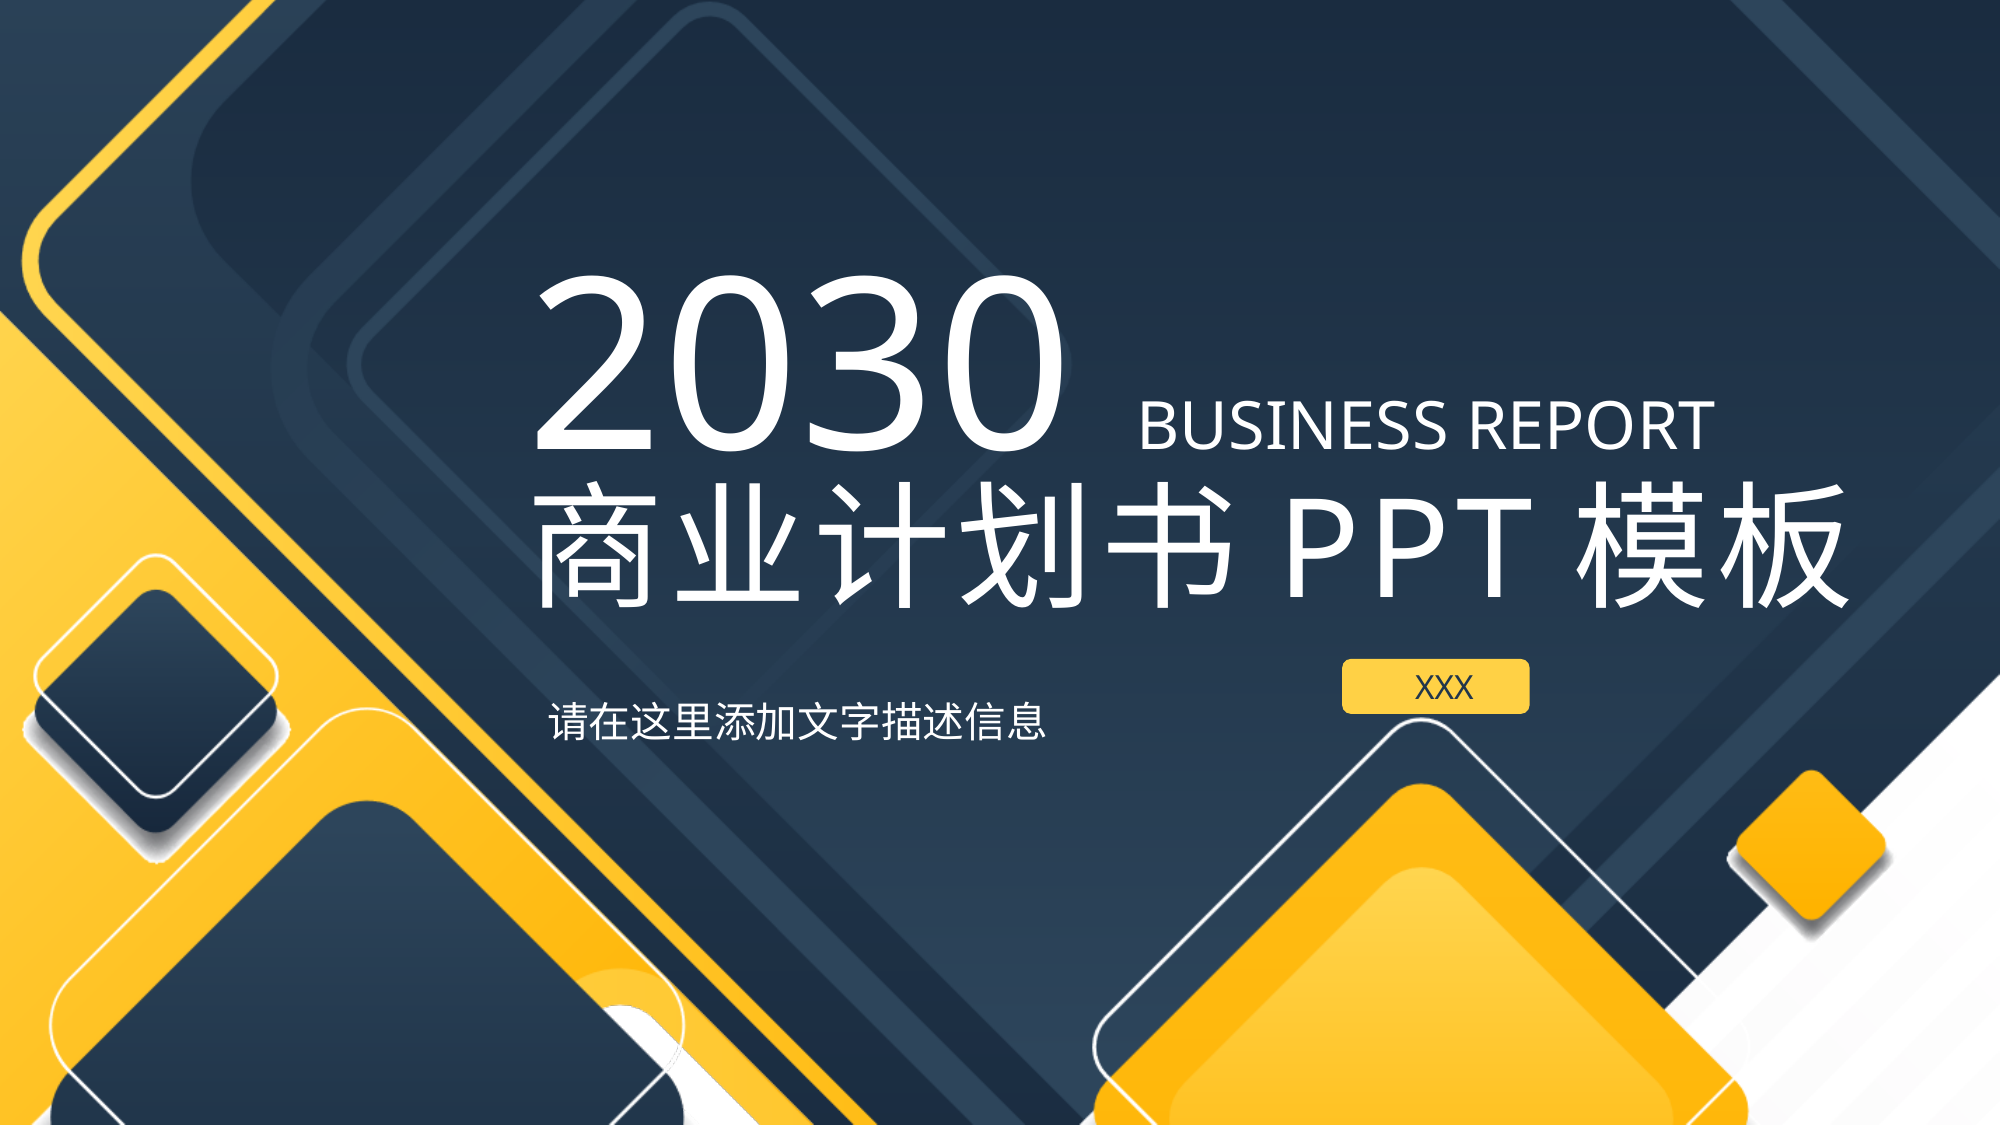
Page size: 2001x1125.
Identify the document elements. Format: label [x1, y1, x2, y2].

picture [0, 0, 2000, 1125]
text_box [1342, 658, 1530, 714]
